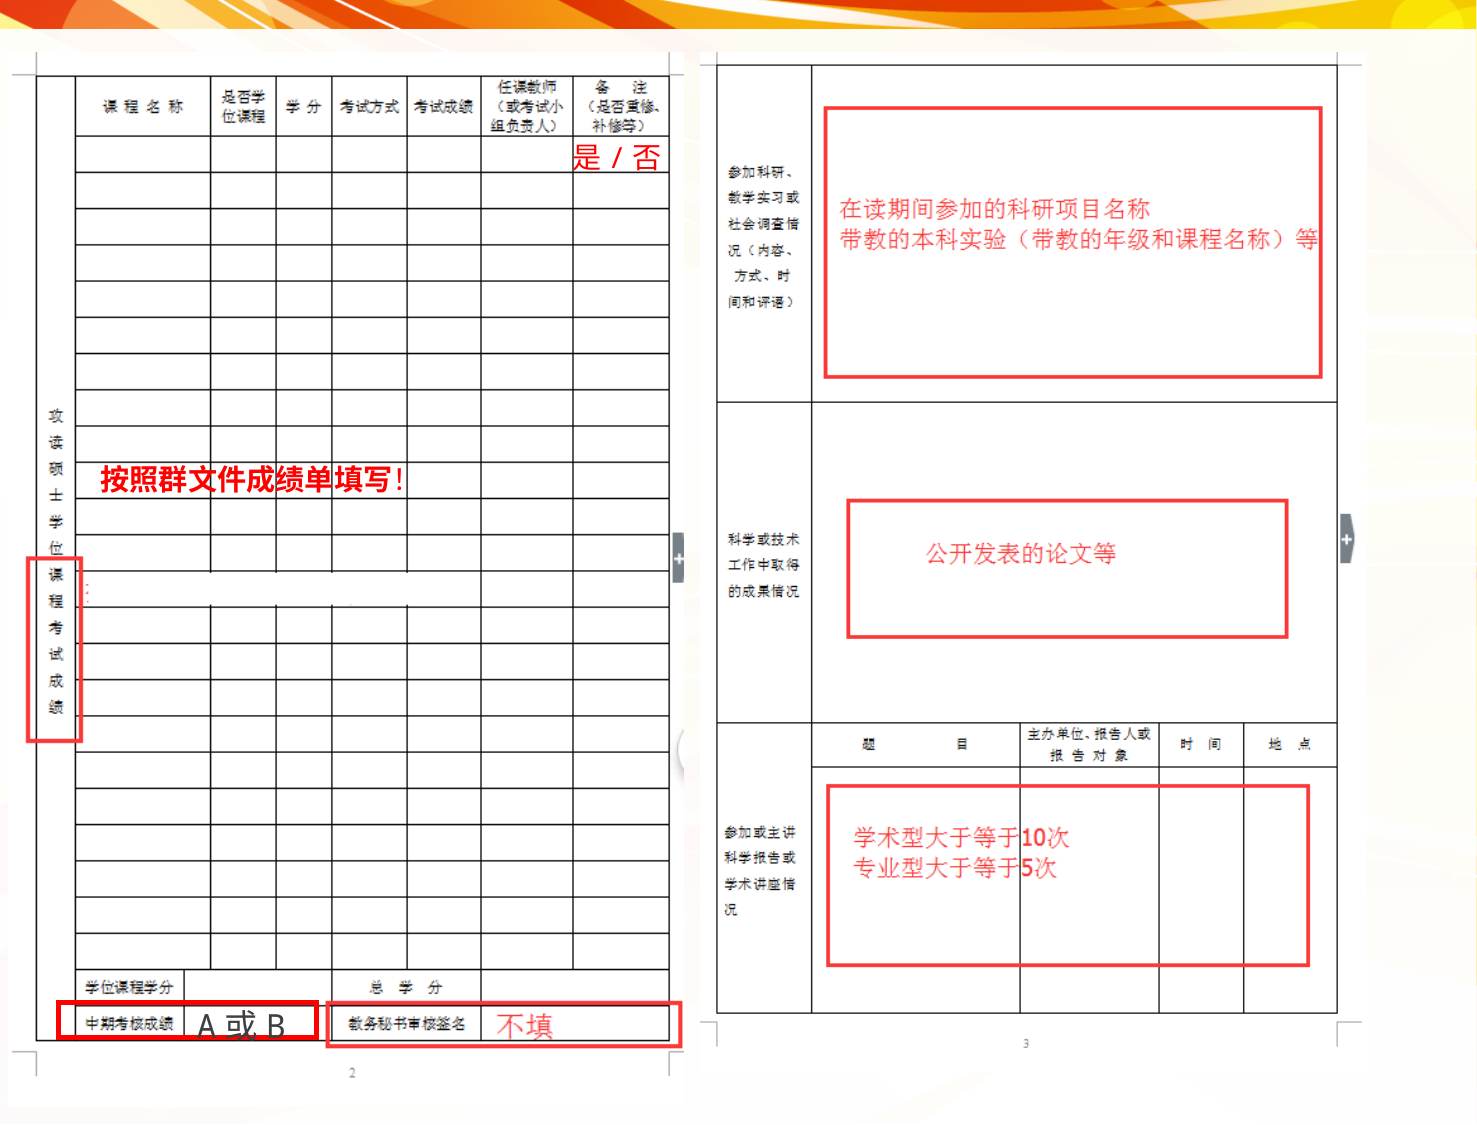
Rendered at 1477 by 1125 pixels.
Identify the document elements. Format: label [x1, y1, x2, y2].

picture [700, 52, 1367, 1072]
text_box [7, 52, 684, 1107]
picture [0, 0, 1477, 29]
